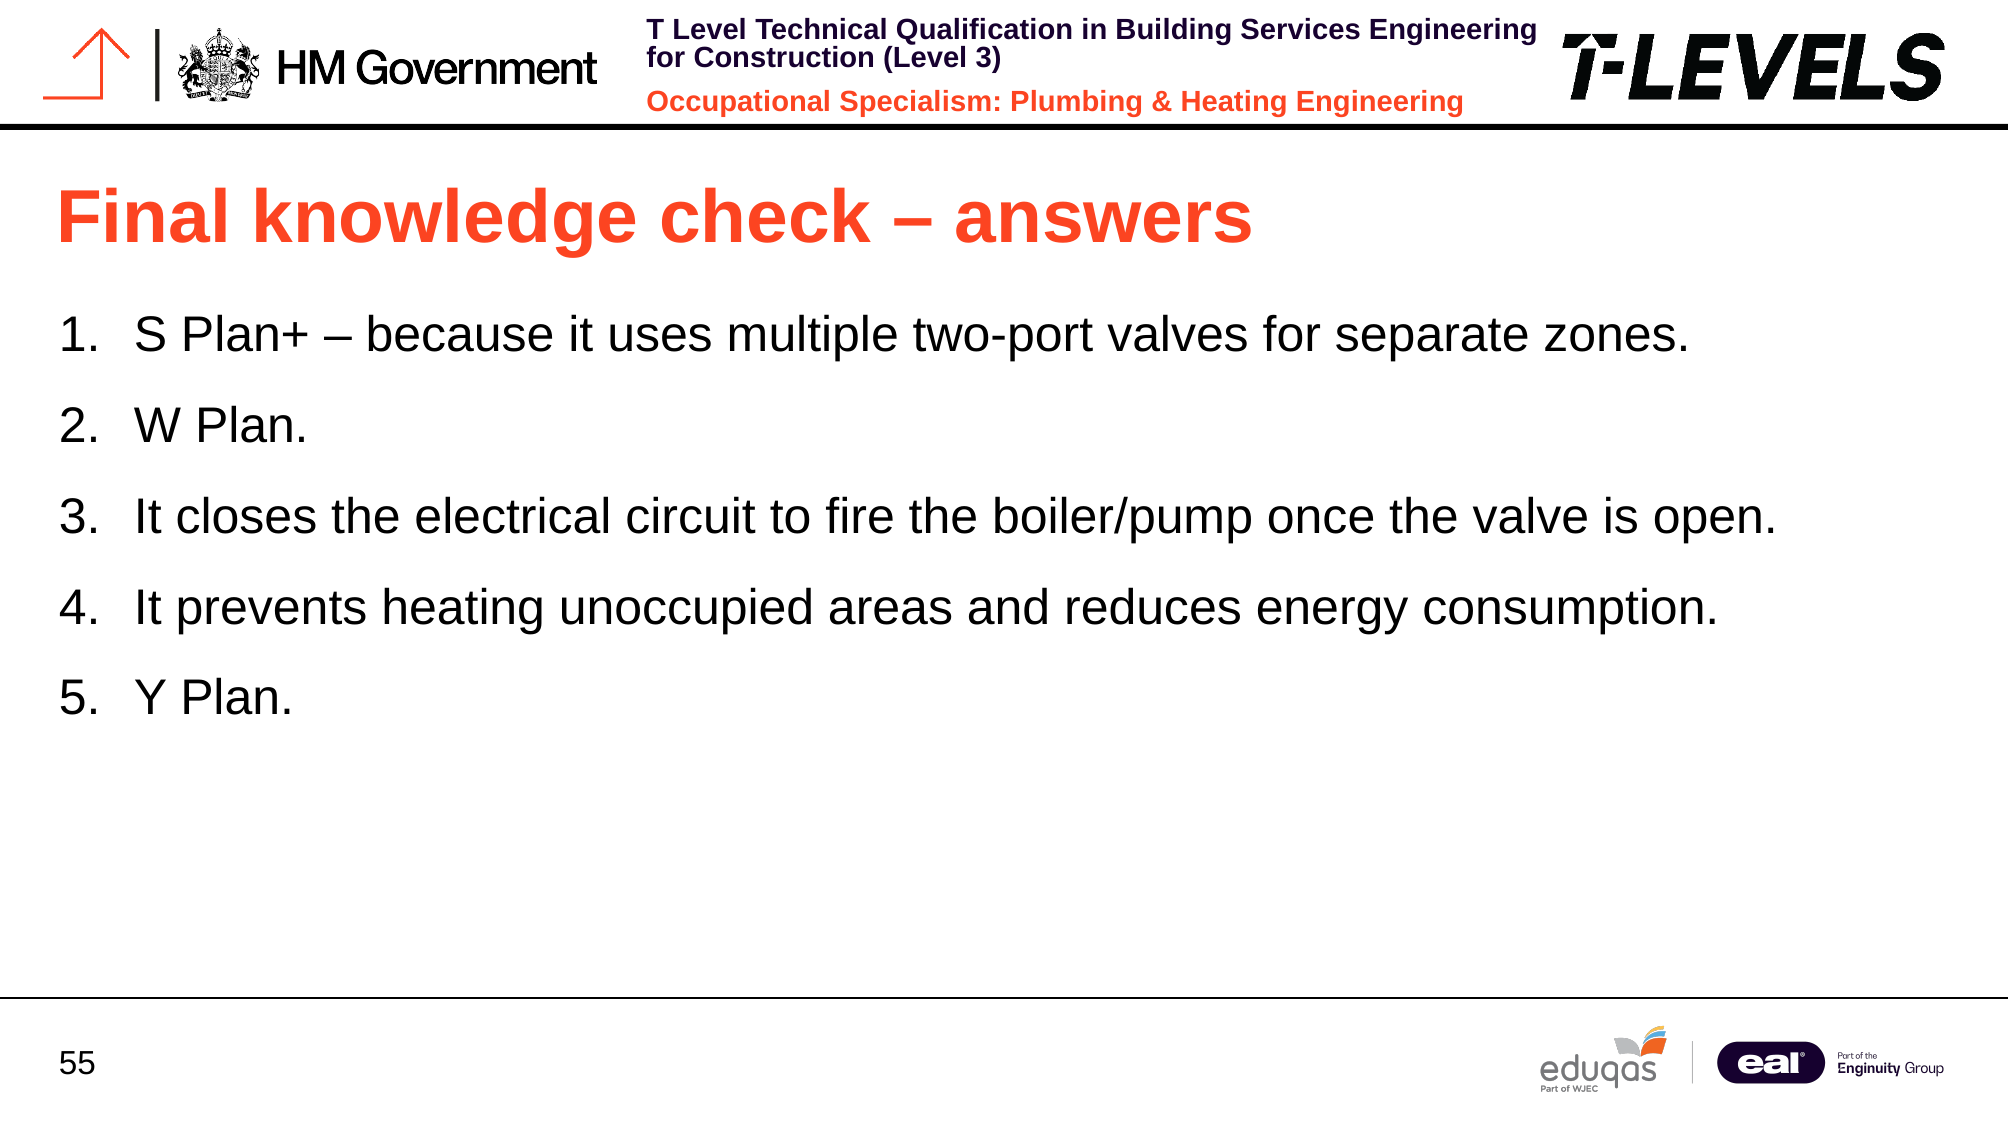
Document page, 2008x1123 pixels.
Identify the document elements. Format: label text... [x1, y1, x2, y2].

picture [1535, 1021, 1949, 1097]
picture [38, 27, 136, 100]
list S Plan+ – because it uses multiple two-port valves for separate zones. W Plan. It closes the electrical circuit to fire the boiler/pump once the valve is open. It prevents heating unoccupied areas and reduces energy consumption. Y Plan. [59, 295, 1949, 975]
picture [1543, 25, 1964, 108]
picture [155, 28, 597, 102]
title Final knowledge check – answers [41, 111, 1949, 314]
